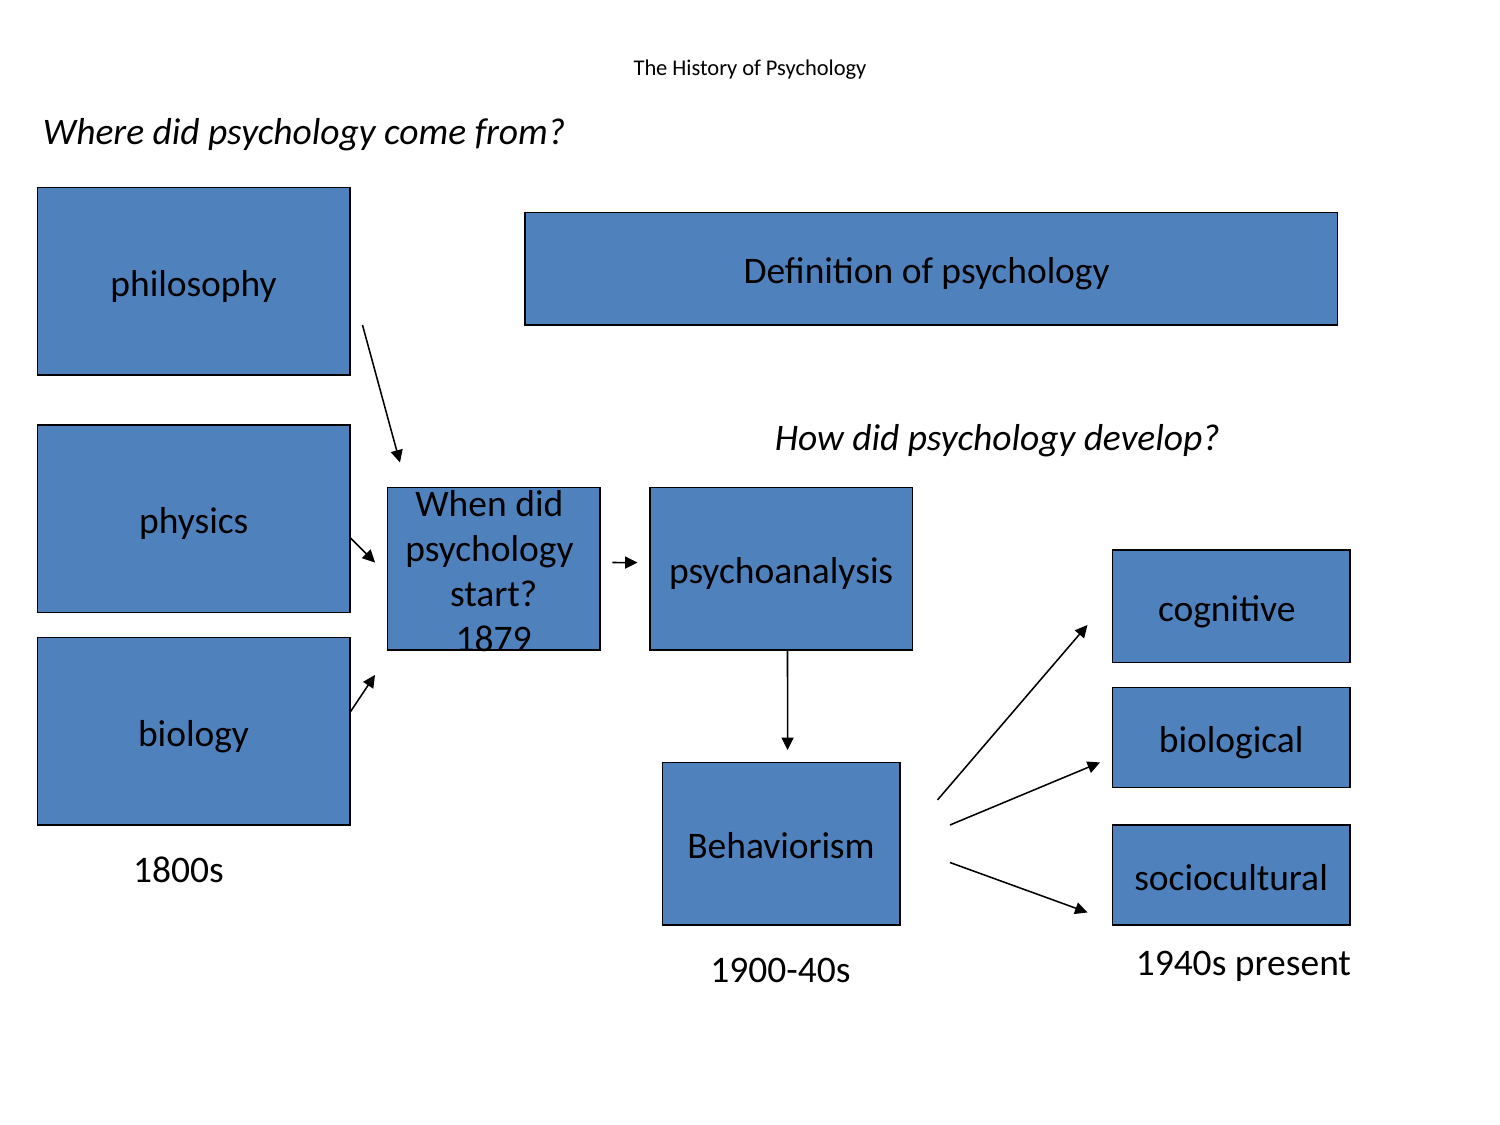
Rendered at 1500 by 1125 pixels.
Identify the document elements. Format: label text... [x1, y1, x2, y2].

text_box [349, 675, 376, 713]
text_box biology [37, 637, 350, 825]
text_box [937, 624, 1088, 801]
text_box Where did psychology come from? [28, 99, 590, 160]
text_box [362, 324, 403, 463]
text_box 1800s [118, 837, 239, 898]
text_box cognitive [1112, 549, 1350, 663]
text_box [612, 556, 638, 569]
text_box 1940s present [1121, 930, 1367, 991]
text_box 1900-40s [695, 937, 866, 998]
text_box Behaviorism [662, 762, 900, 925]
text_box psychoanalysis [650, 487, 913, 650]
text_box [949, 761, 1100, 826]
text_box [949, 862, 1088, 915]
text_box [781, 649, 794, 751]
text_box How did psychology develop? [760, 405, 1236, 466]
title The History of Psychology [75, 45, 1425, 88]
text_box Definition of psychology [524, 212, 1338, 325]
text_box sociocultural [1112, 825, 1350, 925]
text_box [349, 537, 376, 563]
text_box physics [37, 425, 350, 613]
text_box philosophy [37, 187, 350, 375]
text_box When did psychology start? 1879 [387, 487, 600, 650]
text_box biological [1112, 687, 1350, 788]
